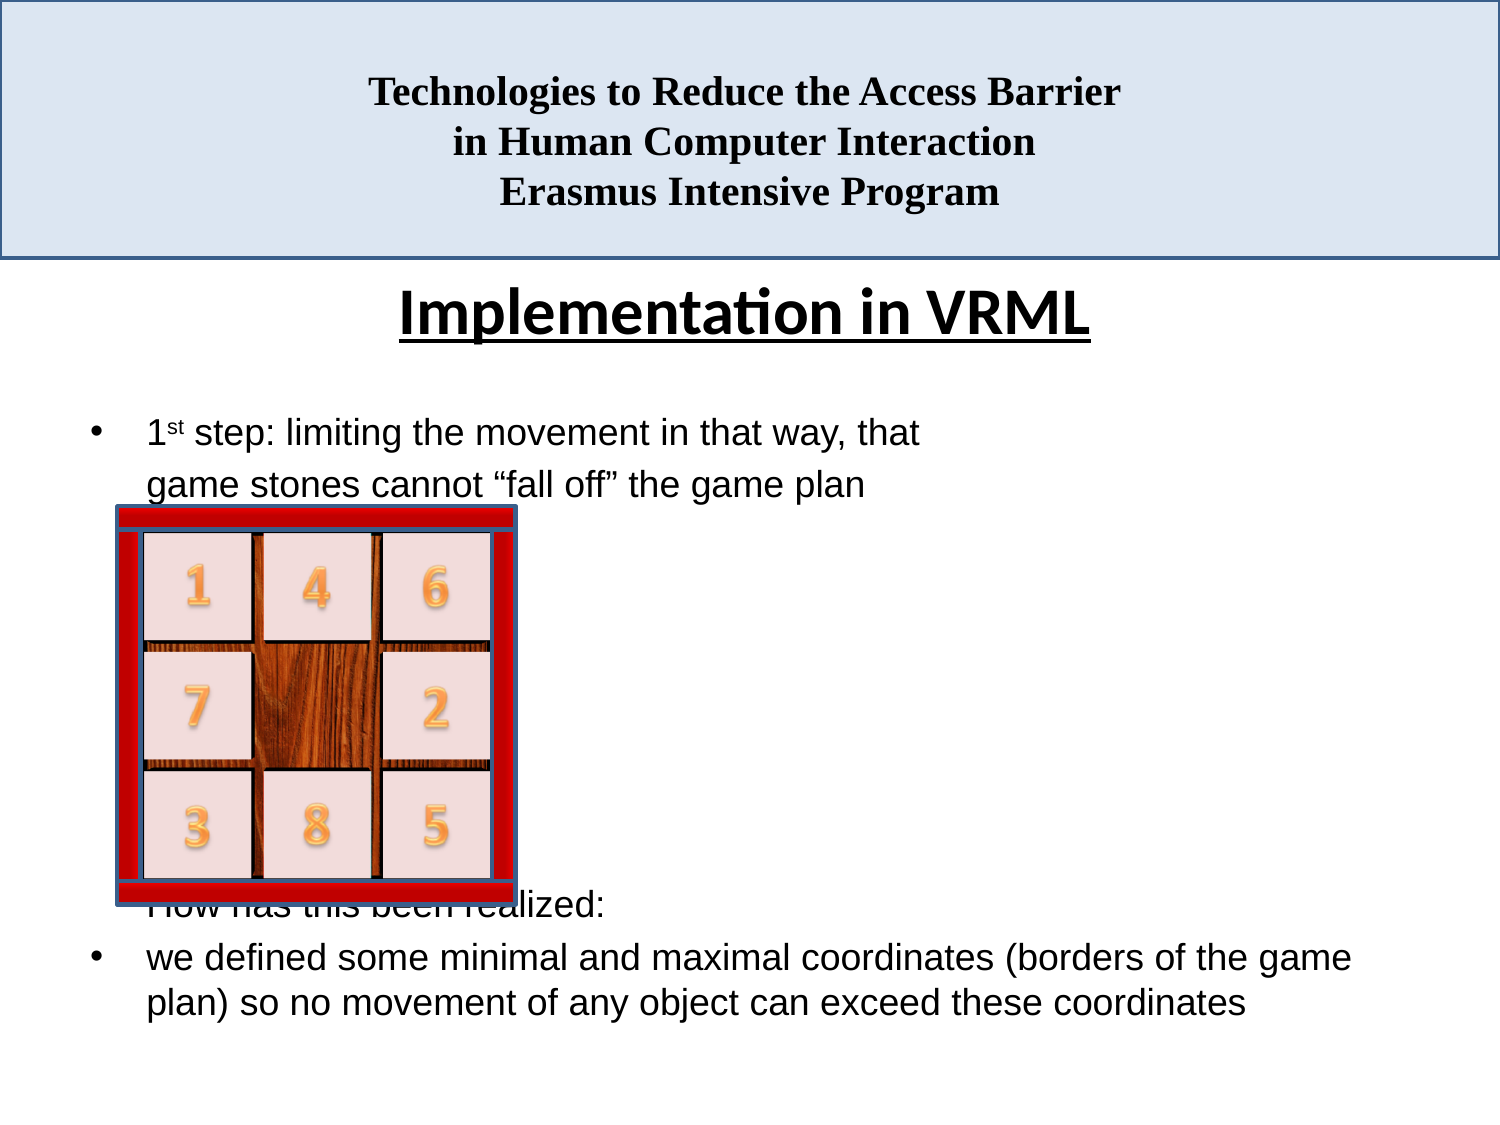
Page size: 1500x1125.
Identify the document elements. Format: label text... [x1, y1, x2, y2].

list Implementation in VRML 1st step: limiting the movement in that way, that game stones cannot “fall off” the game plan How has this been realized: we defined some minimal and maximal coordinates (borders of the game plan) so no movement of any object can exceed these coordinates [75, 260, 1415, 1065]
title Technologies to Reduce the Access Barrier in Human Computer Interaction Erasmus Intensive Program [75, 45, 1425, 233]
text_box [0, 0, 1500, 260]
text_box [116, 505, 516, 905]
